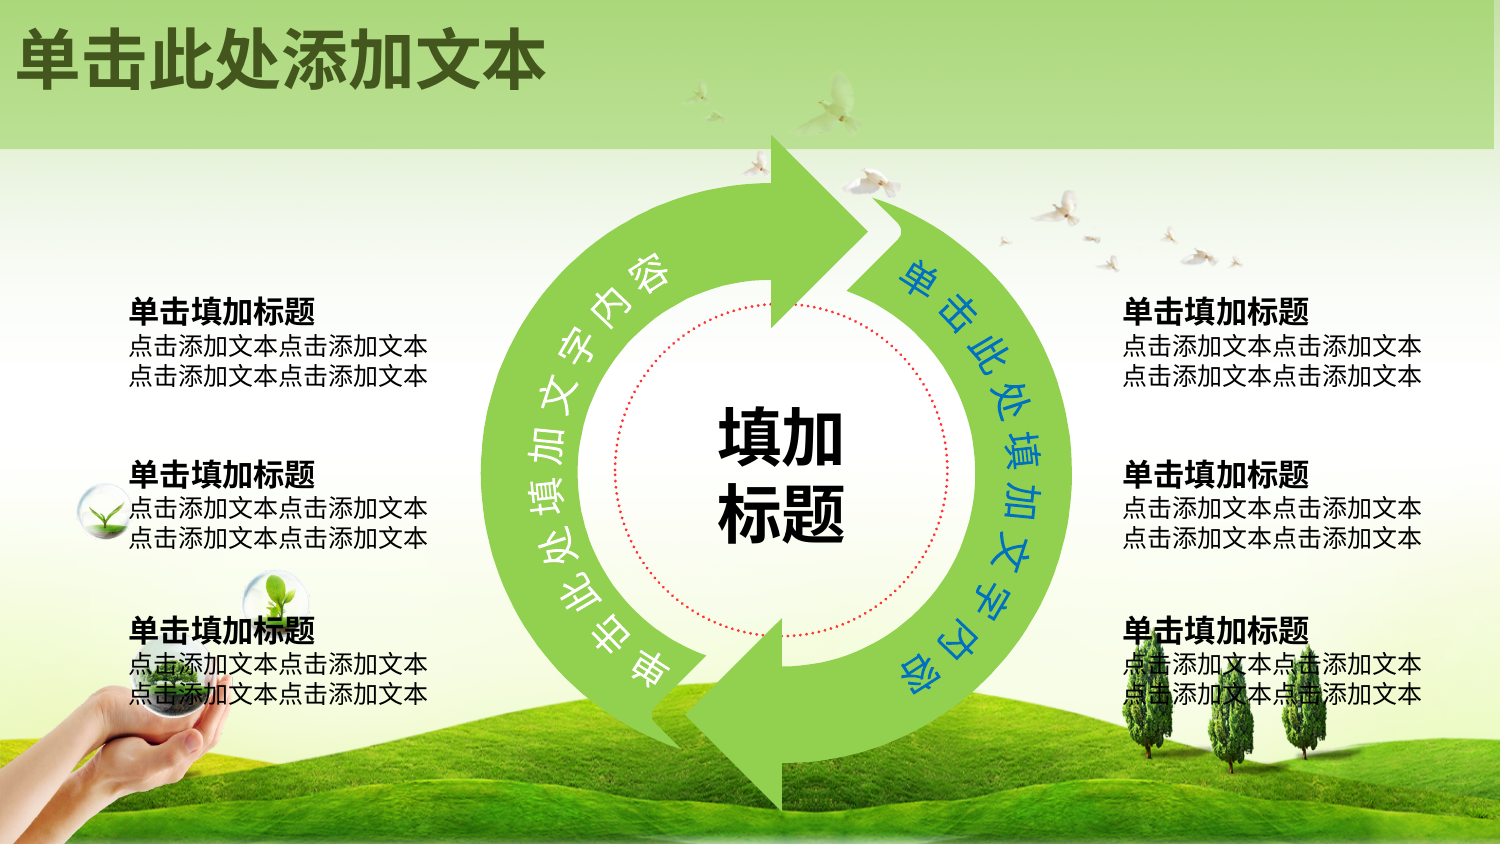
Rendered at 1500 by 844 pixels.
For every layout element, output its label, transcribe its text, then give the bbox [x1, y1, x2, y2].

text_box [480, 134, 868, 749]
text_box 单击填加标题 点击添加文本点击添加文本 点击添加文本点击添加文本 [1105, 284, 1471, 399]
text_box [684, 197, 1072, 812]
text_box 单击填加标题 点击添加文本点击添加文本 点击添加文本点击添加文本 [1105, 603, 1471, 718]
text_box 单击填加标题 点击添加文本点击添加文本 点击添加文本点击添加文本 [112, 284, 477, 399]
text_box 单击填加标题 点击添加文本点击添加文本 点击添加文本点击添加文本 [1105, 446, 1471, 561]
text_box [615, 304, 948, 637]
text_box 单击此处添加文本 [0, 10, 744, 106]
text_box [0, 0, 1496, 151]
text_box 填加 标题 [700, 388, 863, 561]
text_box 单击填加标题 点击添加文本点击添加文本 点击添加文本点击添加文本 [112, 446, 477, 561]
picture [0, 0, 1500, 844]
text_box 单击填加标题 点击添加文本点击添加文本 点击添加文本点击添加文本 [112, 603, 477, 718]
